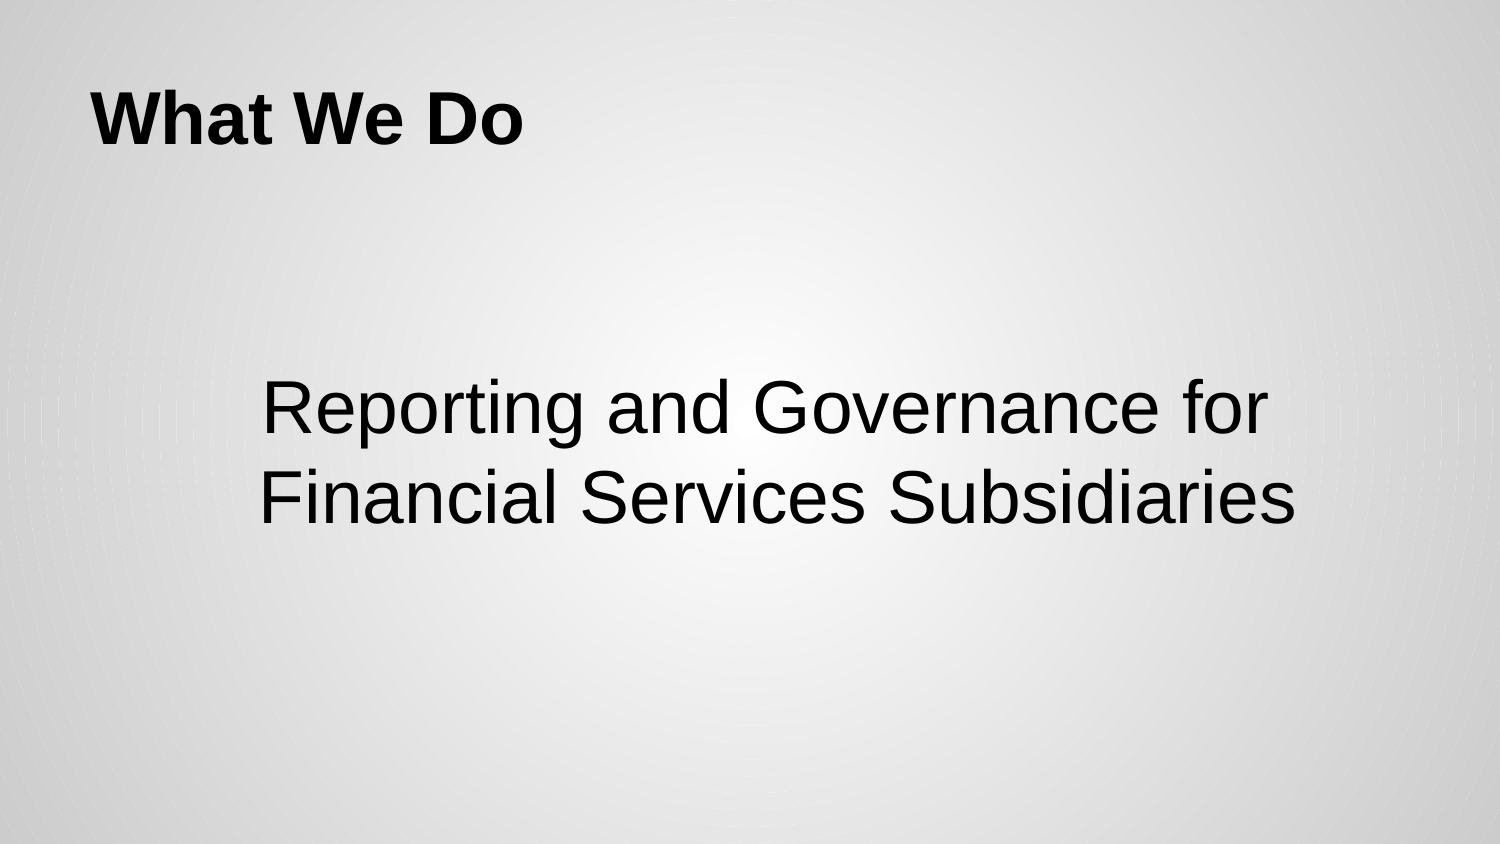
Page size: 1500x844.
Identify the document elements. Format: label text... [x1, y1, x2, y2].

title What We Do [75, 33, 1425, 175]
list Reporting and Governance for Financial Services Subsidiaries [75, 343, 1425, 808]
